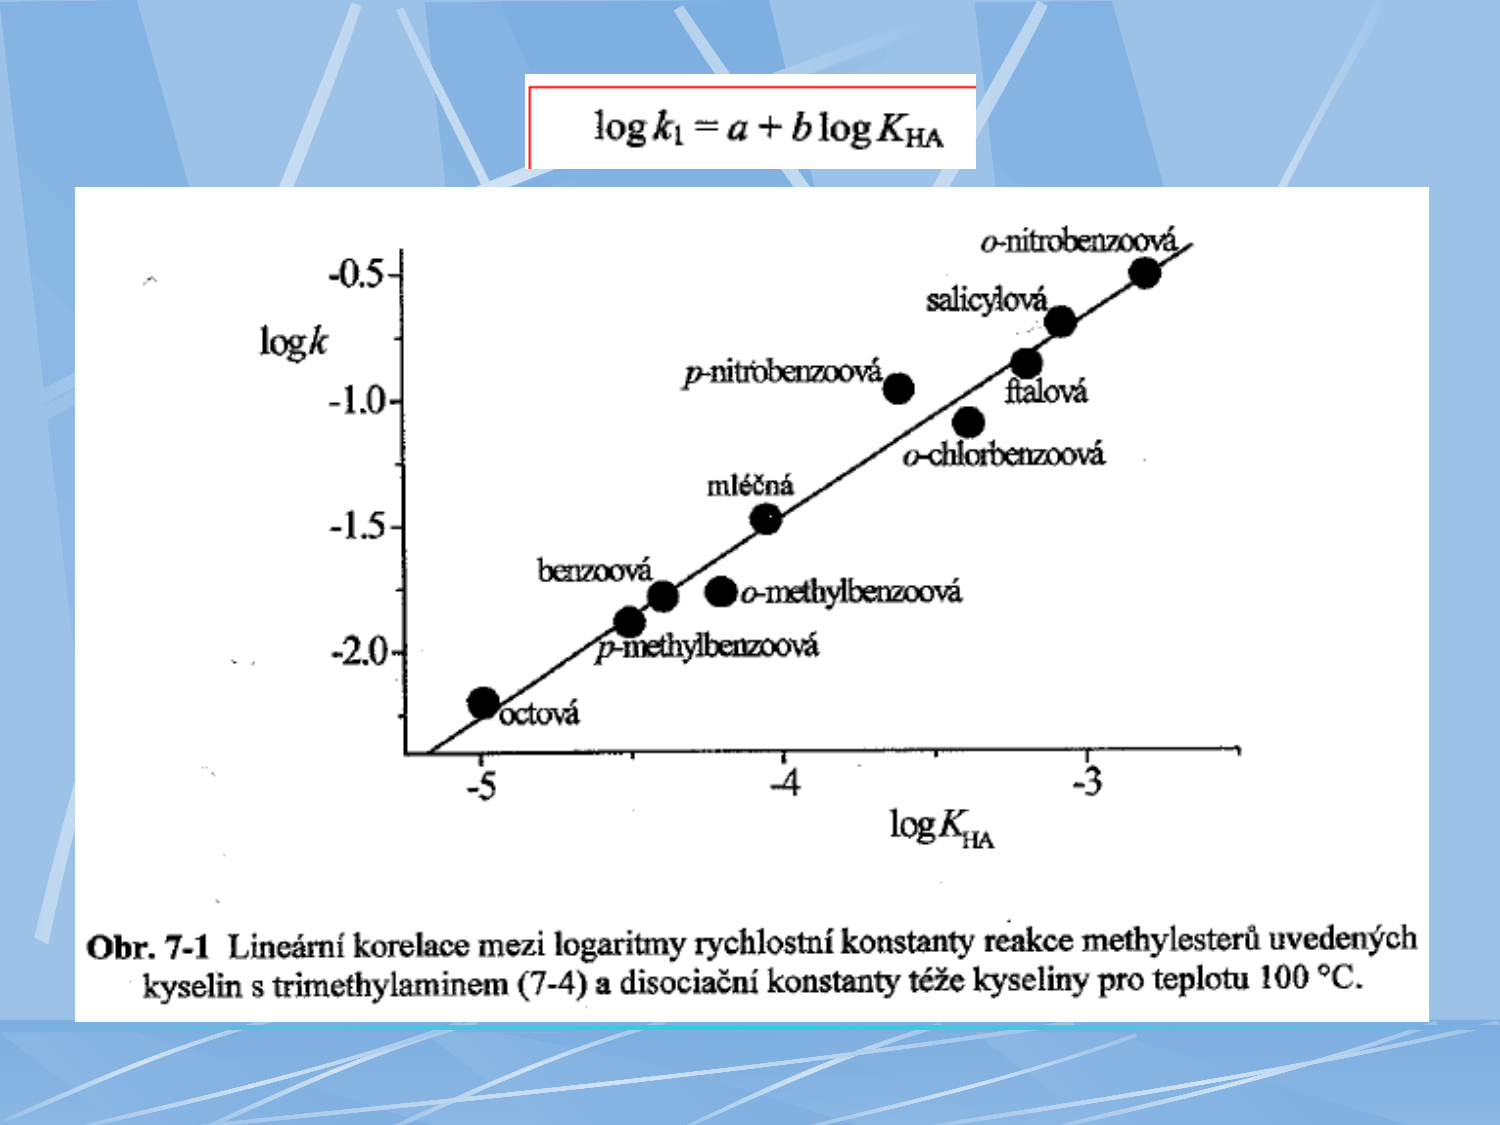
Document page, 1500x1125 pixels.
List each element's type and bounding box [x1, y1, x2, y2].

picture [74, 187, 1430, 1023]
picture [524, 74, 976, 169]
